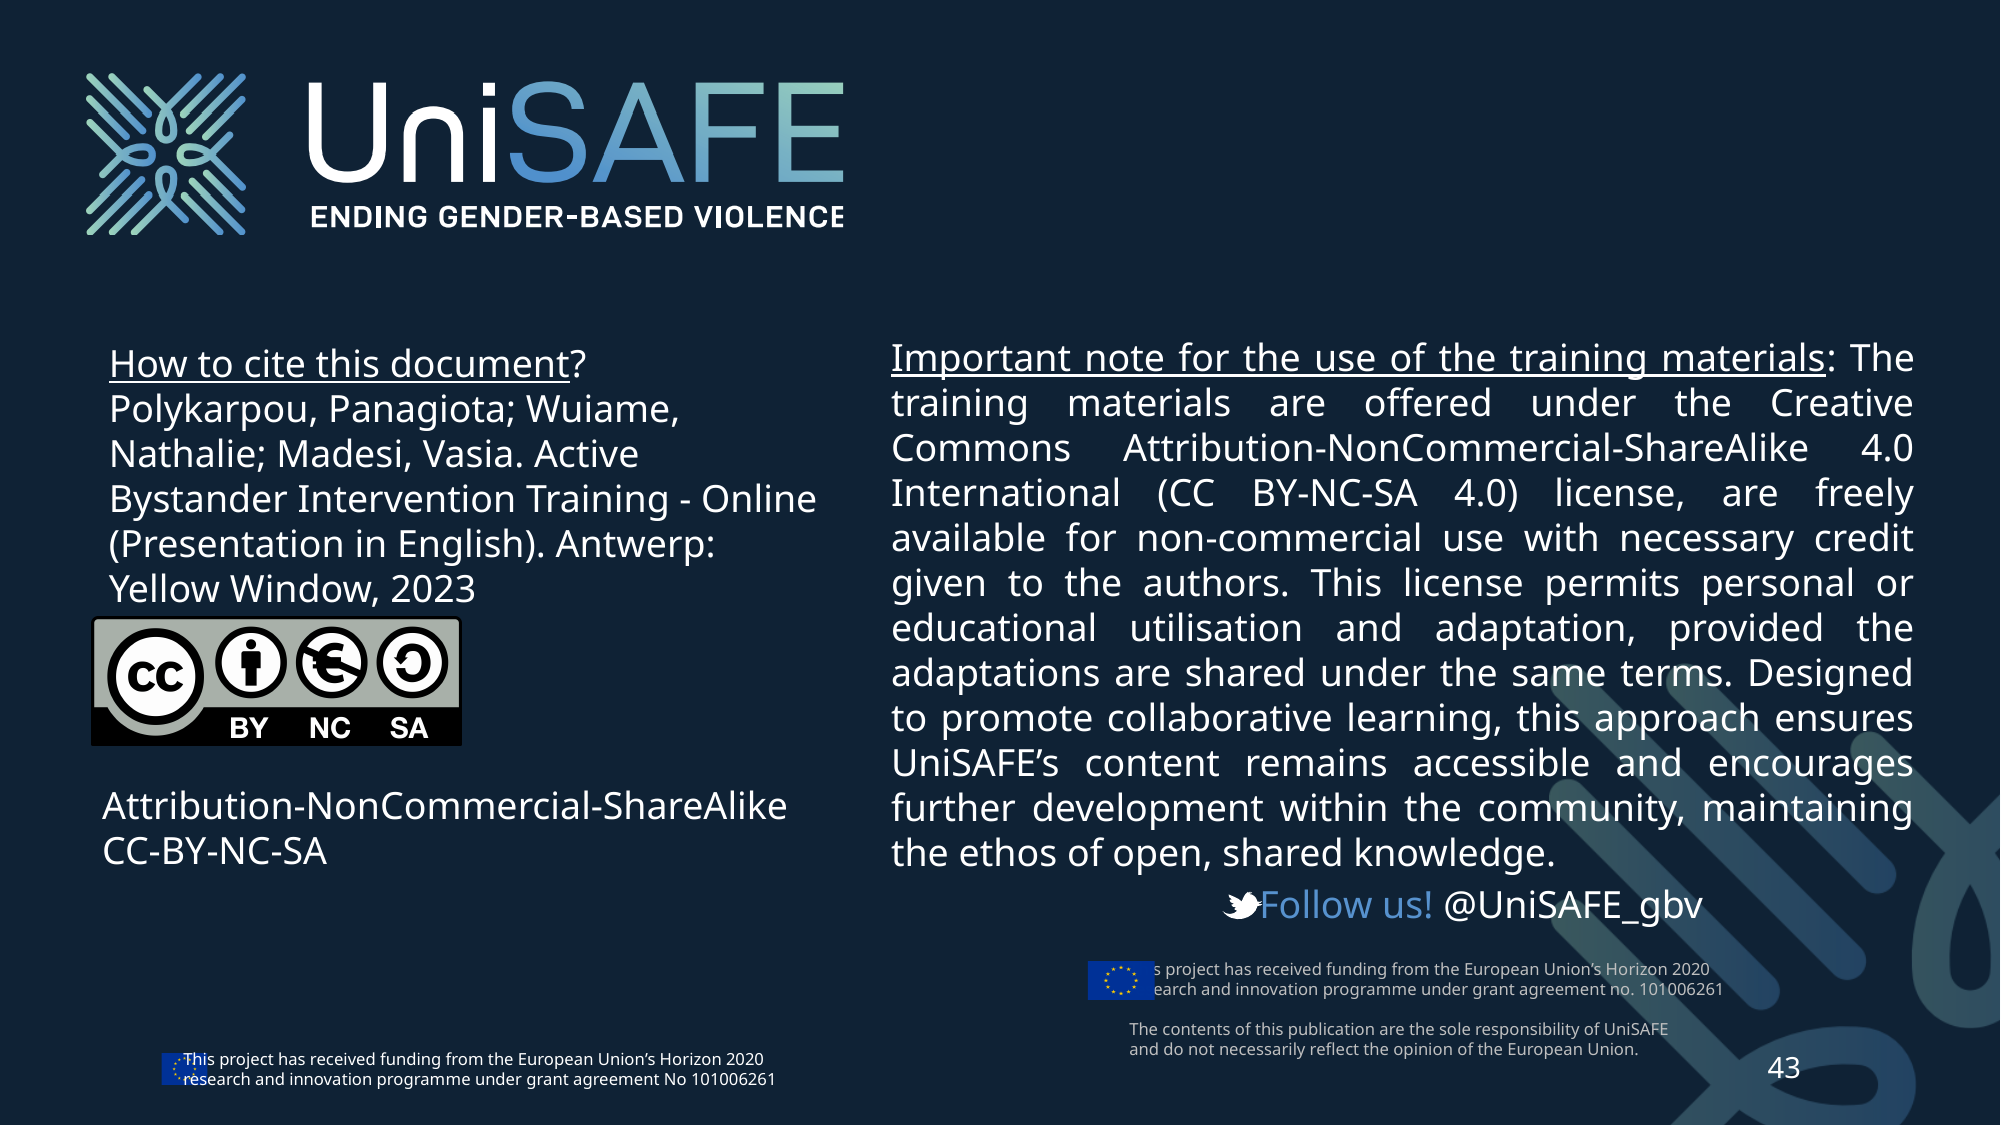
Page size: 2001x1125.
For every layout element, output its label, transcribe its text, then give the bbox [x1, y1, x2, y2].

picture [86, 73, 844, 235]
text_box Important note for the use of the training materials: The training materials are offered under the Creative Commons Attribution-NonCommercial-ShareAlike 4.0 International (CC BY-NC-SA 4.0) license, are freely available for non-commercial use with necessary credit given to the authors. This license permits personal or educational utilisation and adaptation, provided the adaptations are shared under the same terms. Designed to promote collaborative learning, this approach ensures UniSAFE’s content remains accessible and encourages further development within the community, maintaining the ethos of open, shared knowledge. [876, 326, 1931, 432]
text_box [1222, 891, 1263, 920]
text_box Follow us! @UniSAFE_gbv [1259, 873, 1704, 933]
picture [91, 616, 462, 746]
text_box How to cite this document? Polykarpou, Panagiota; Wuiame, Nathalie; Madesi, Vasia. Active Bystander Intervention Training - Online (Presentation in English). Antwerp: Yellow Window, 2023 [93, 332, 844, 618]
text_box This project has received funding from the European Union’s Horizon 2020 research and innovation programme under grant agreement no. 101006261 The contents of this publication are the sole responsibility of UniSAFE and do not necessarily reflect the opinion of the European Union. [1114, 951, 1741, 1066]
picture [1087, 961, 1155, 1000]
text_box Attribution-NonCommercial-ShareAlike CC-BY-NC-SA [86, 774, 953, 926]
